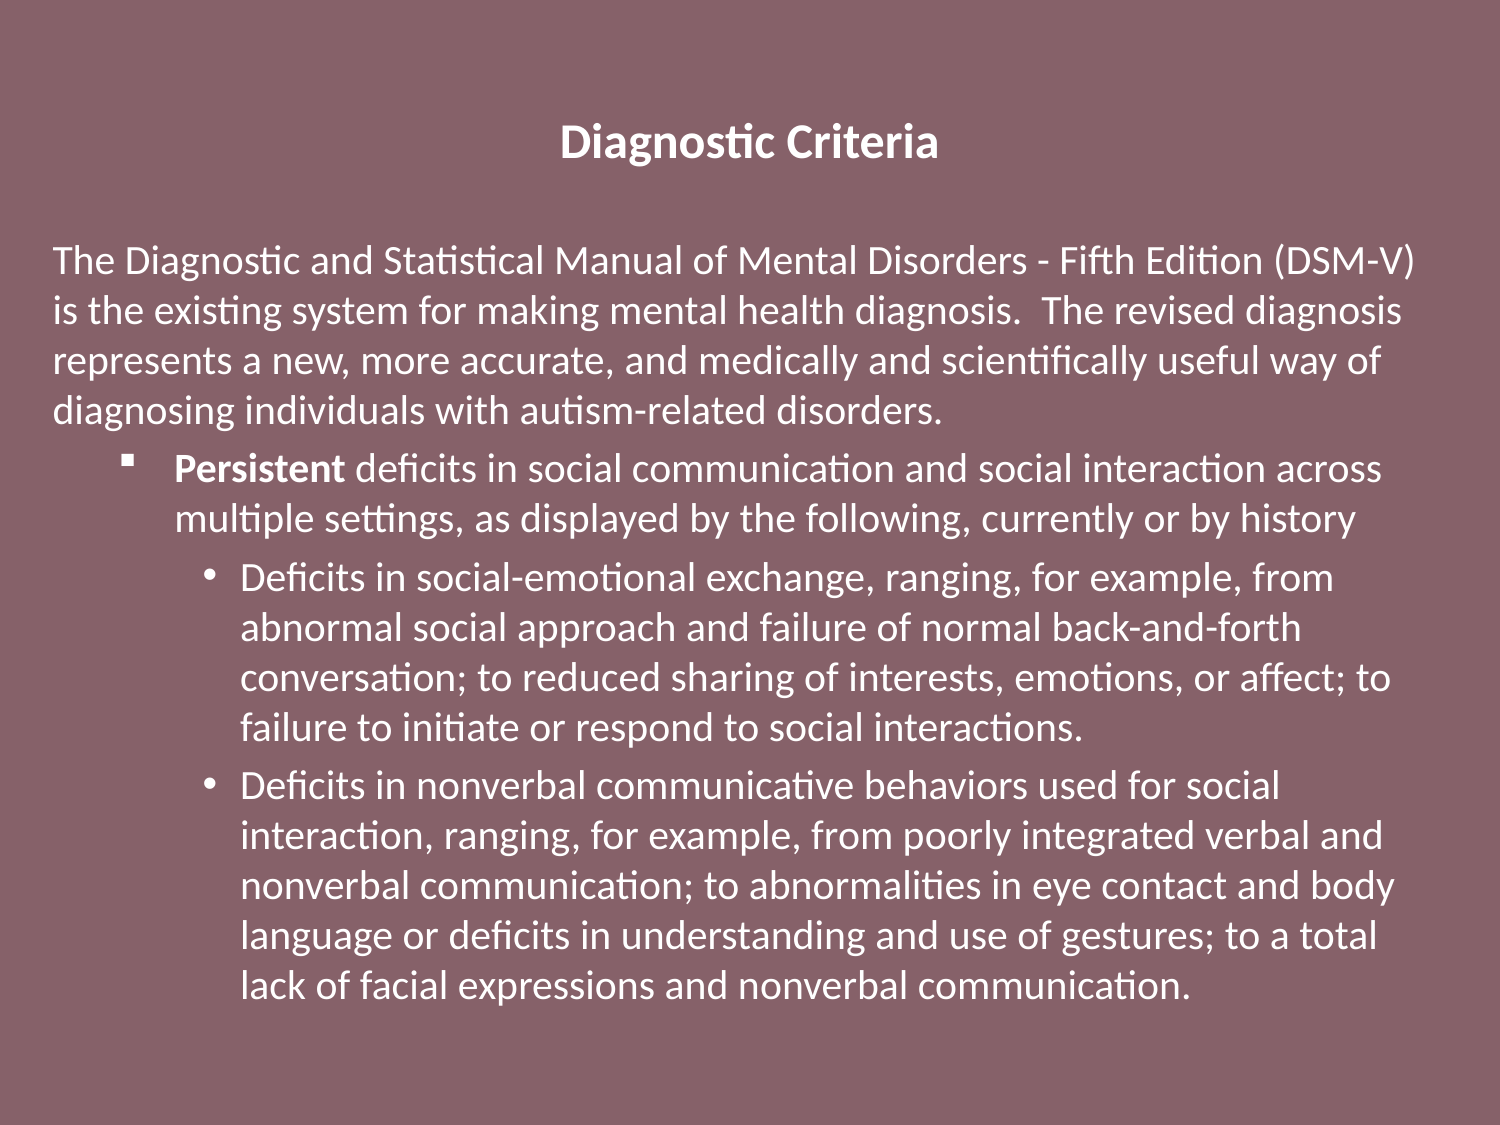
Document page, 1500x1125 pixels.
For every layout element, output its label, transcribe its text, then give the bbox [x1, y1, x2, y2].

title Diagnostic Criteria [75, 45, 1425, 224]
list The Diagnostic and Statistical Manual of Mental Disorders - Fifth Edition (DSM-V) is the existing system for making mental health diagnosis. The revised diagnosis represents a new, more accurate, and medically and scientifically useful way of diagnosing individuals with autism-related disorders. Persistent deficits in social communication and social interaction across multiple settings, as displayed by the following, currently or by history Deficits in social-emotional exchange, ranging, for example, from abnormal social approach and failure of normal back-and-forth conversation; to reduced sharing of interests, emotions, or affect; to failure to initiate or respond to social interactions. Deficits in nonverbal communicative behaviors used for social interaction, ranging, for example, from poorly integrated verbal and nonverbal communication; to abnormalities in eye contact and body language or deficits in understanding and use of gestures; to a total lack of facial expressions and nonverbal communication. [37, 224, 1463, 1088]
